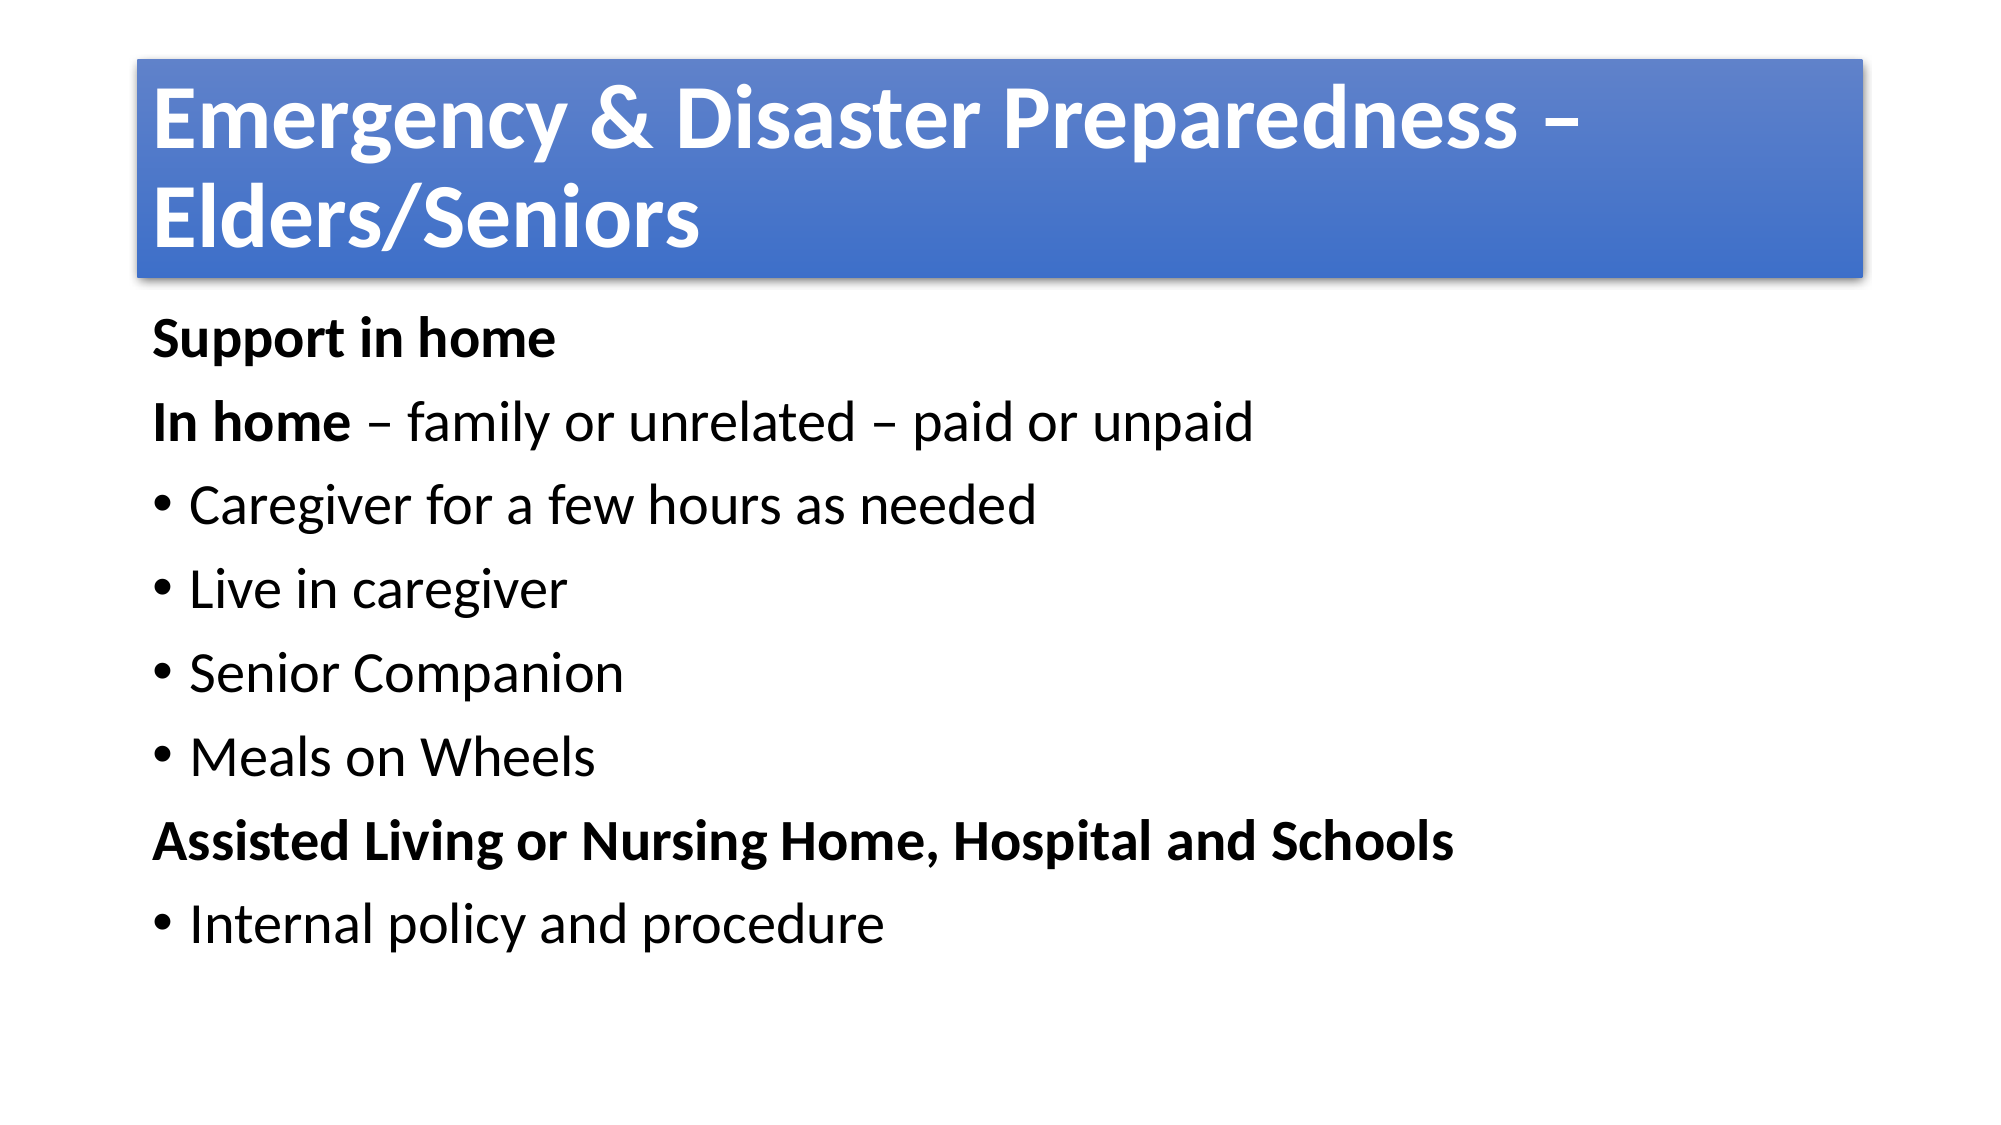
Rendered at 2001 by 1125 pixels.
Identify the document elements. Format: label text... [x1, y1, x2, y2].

list Support in home In home – family or unrelated – paid or unpaid Caregiver for a few hours as needed Live in caregiver Senior Companion Meals on Wheels Assisted Living or Nursing Home, Hospital and Schools Internal policy and procedure [137, 299, 1863, 1014]
title Emergency & Disaster Preparedness – Elders/Seniors [137, 59, 1863, 278]
